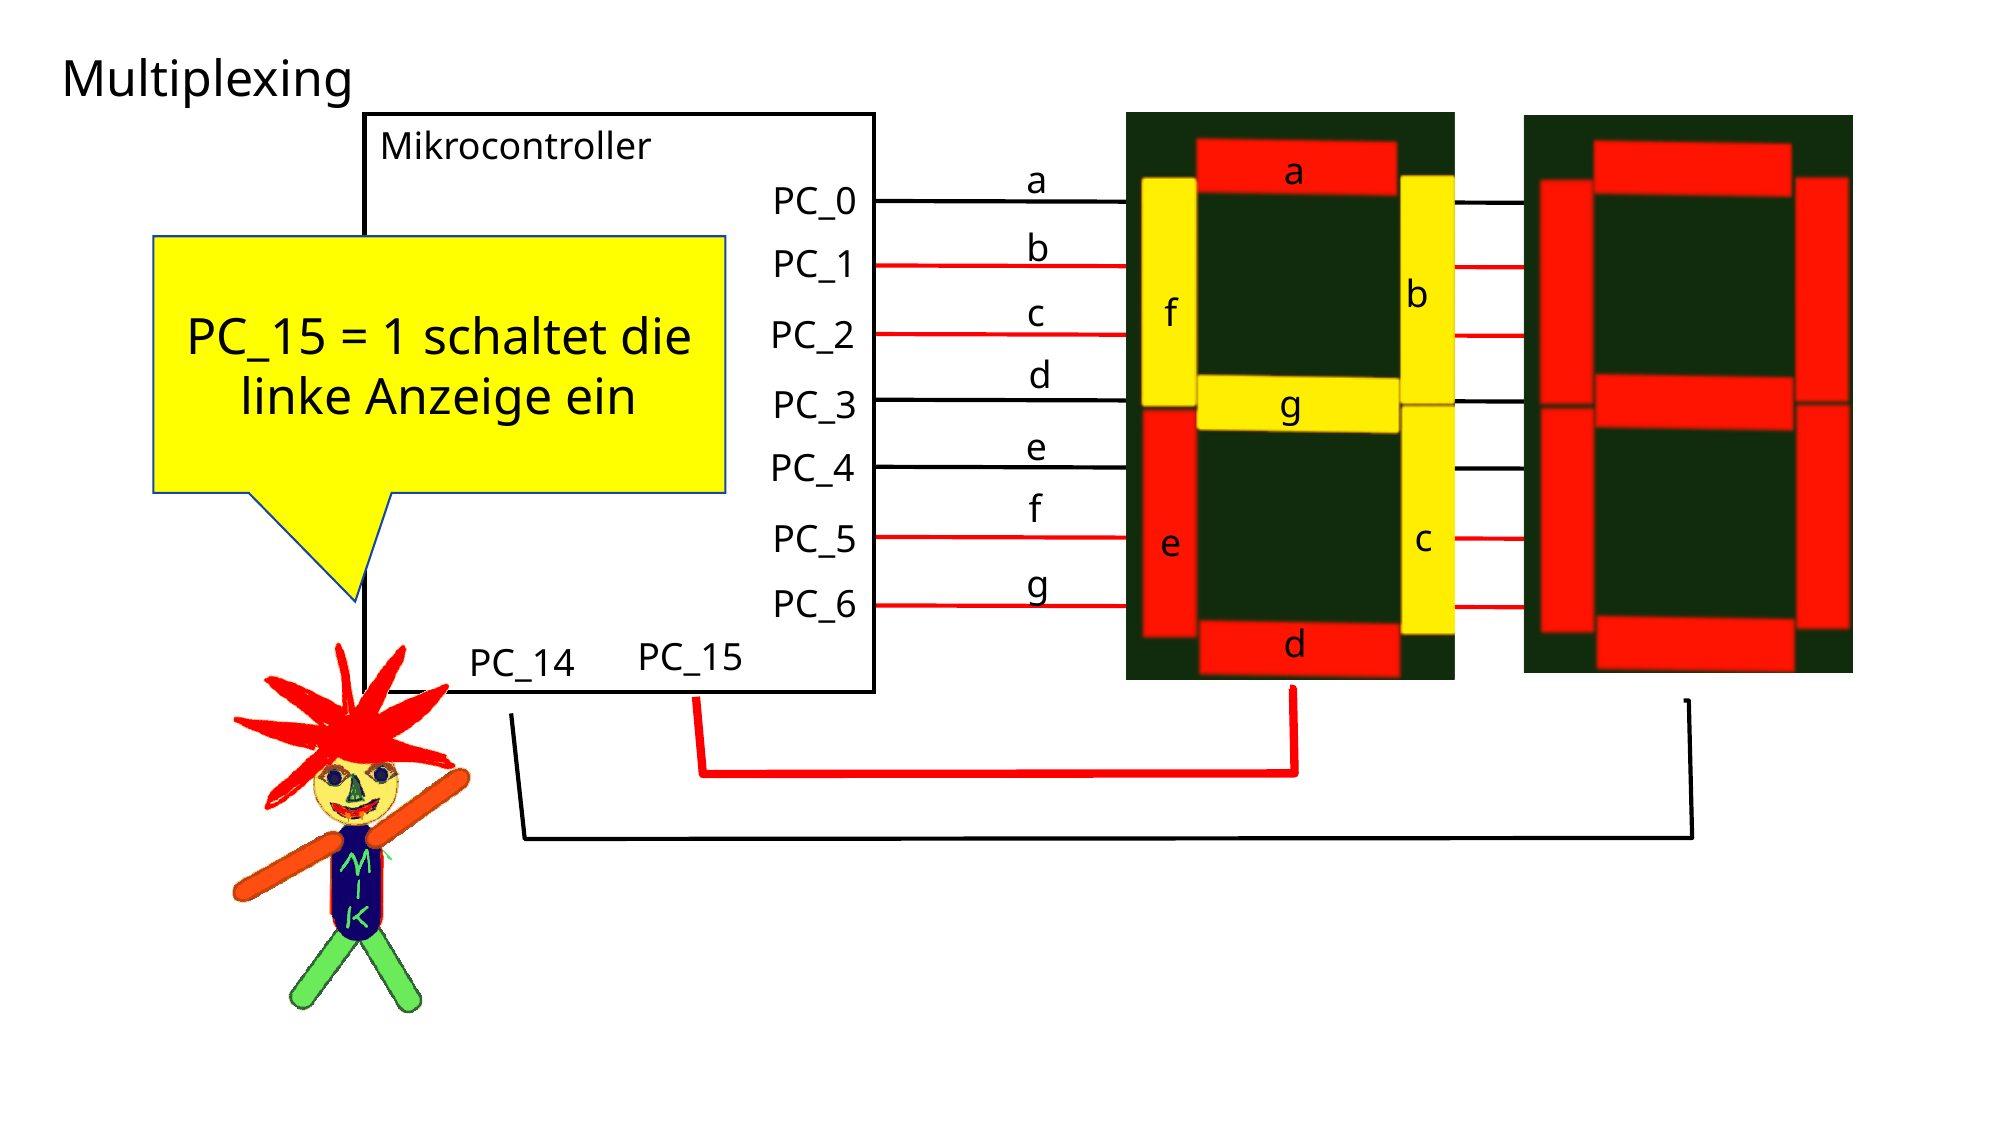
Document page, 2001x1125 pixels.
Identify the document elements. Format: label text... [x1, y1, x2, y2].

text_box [848, 536, 1126, 540]
text_box PC_5 [757, 507, 872, 568]
text_box b [1011, 268, 1064, 277]
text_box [842, 333, 1126, 337]
text_box b [1011, 216, 1064, 265]
text_box PC_14 [454, 631, 590, 692]
text_box PC_1 [757, 232, 872, 293]
text_box PC_0 [757, 169, 873, 230]
text_box PC_6 [757, 572, 872, 633]
text_box [695, 688, 1294, 711]
picture [1523, 115, 1853, 673]
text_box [1455, 333, 1523, 337]
title Multiplexing [3, 0, 412, 116]
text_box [1455, 466, 1523, 470]
text_box g [1011, 552, 1065, 605]
text_box c [1012, 281, 1060, 333]
picture [1126, 112, 1455, 680]
text_box e [1011, 415, 1062, 466]
text_box [511, 700, 1693, 839]
text_box f [1013, 477, 1057, 536]
text_box PC_15 [622, 625, 759, 686]
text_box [1455, 536, 1523, 540]
picture [207, 633, 486, 1022]
text_box PC_2 [755, 303, 896, 364]
text_box c [1012, 337, 1060, 342]
text_box g [1011, 608, 1065, 613]
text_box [1455, 200, 1523, 204]
text_box d [1014, 343, 1067, 399]
text_box PC_4 [755, 436, 875, 497]
text_box PC_3 [757, 373, 872, 434]
text_box a [1011, 204, 1063, 209]
text_box e [1011, 470, 1062, 476]
text_box PC_15 = 1 schaltet die linke Anzeige ein [152, 235, 727, 604]
text_box a [1011, 148, 1063, 200]
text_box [845, 466, 1126, 470]
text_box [777, 200, 1126, 204]
text_box Mikrocontroller [364, 113, 875, 693]
